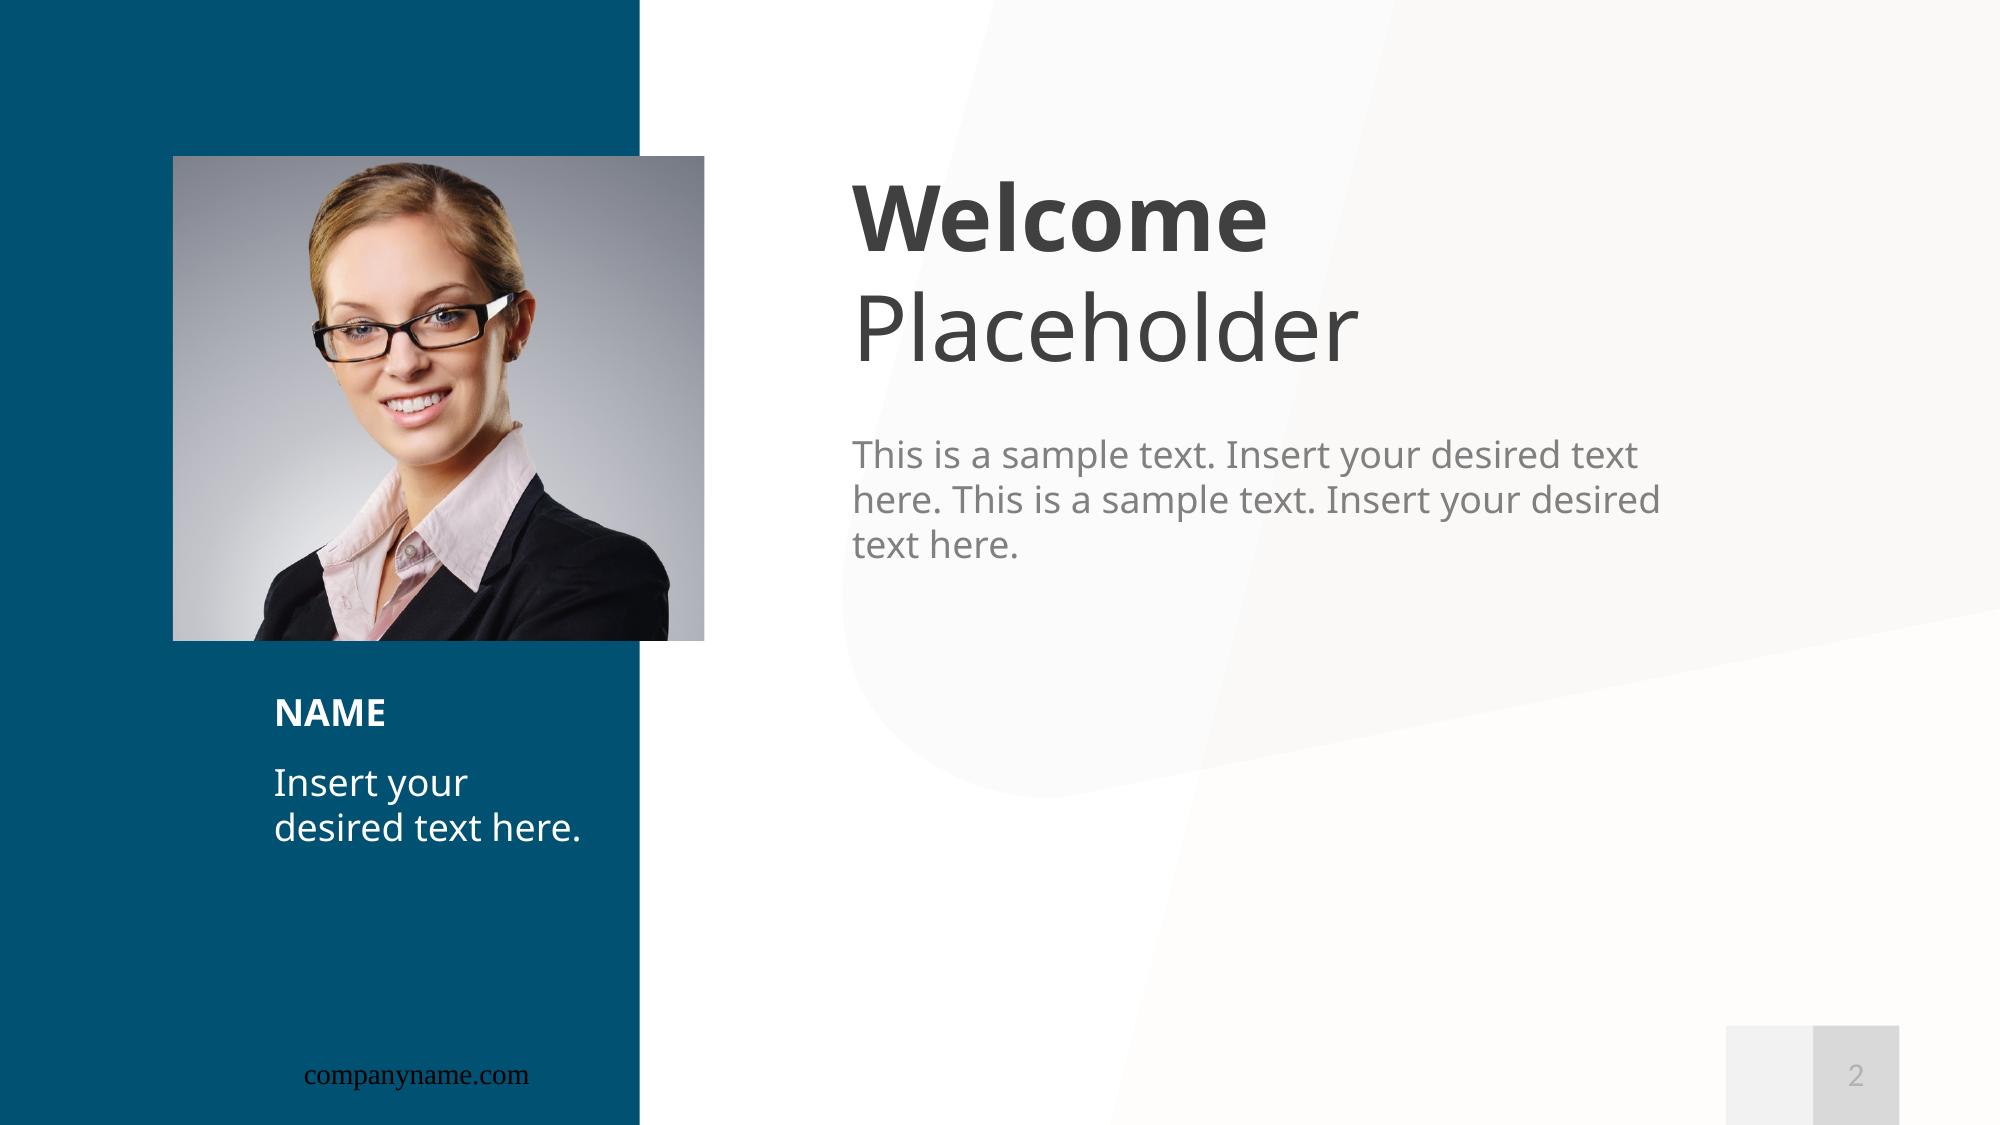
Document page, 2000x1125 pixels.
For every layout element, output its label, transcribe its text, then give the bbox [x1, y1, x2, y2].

footer companyname.com [99, 1042, 734, 1103]
text_box Welcome Placeholder [852, 152, 1685, 387]
slide_number 2 [1812, 1042, 1900, 1103]
text_box This is a sample text. Insert your desired text here. This is a sample text. Insert your desired text here. [852, 423, 1685, 574]
picture [173, 155, 705, 641]
text_box Insert your desired text here. [273, 751, 603, 857]
text_box NAME [273, 681, 603, 741]
